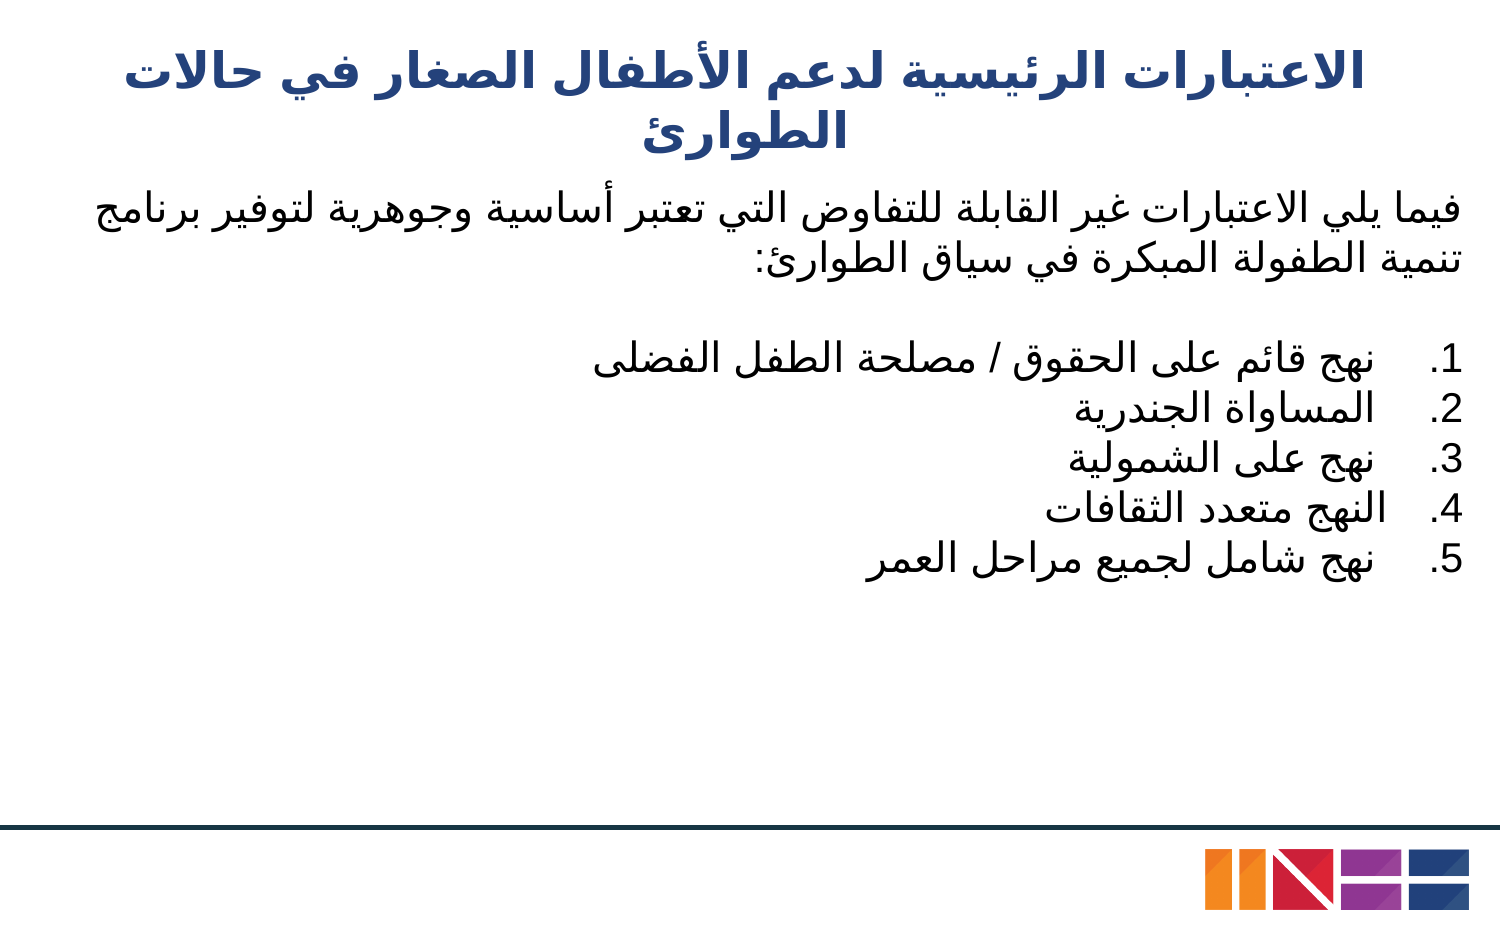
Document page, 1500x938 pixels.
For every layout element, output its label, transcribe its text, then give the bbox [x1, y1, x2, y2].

title الاعتبارات الرئيسية لدعم الأطفال الصغار في حالات الطوارئ [23, 23, 1468, 121]
list فيما يلي الاعتبارات غير القابلة للتفاوض التي تعتبر أساسية وجوهرية لتوفير برنامج تنمية الطفولة المبكرة في سياق الطوارئ: نهج قائم على الحقوق / مصلحة الطفل الفضلى المساواة الجندرية نهج على الشمولية النهج متعدد الثقافات نهج شامل لجميع مراحل العمر [23, 165, 1479, 779]
picture [1205, 849, 1469, 910]
